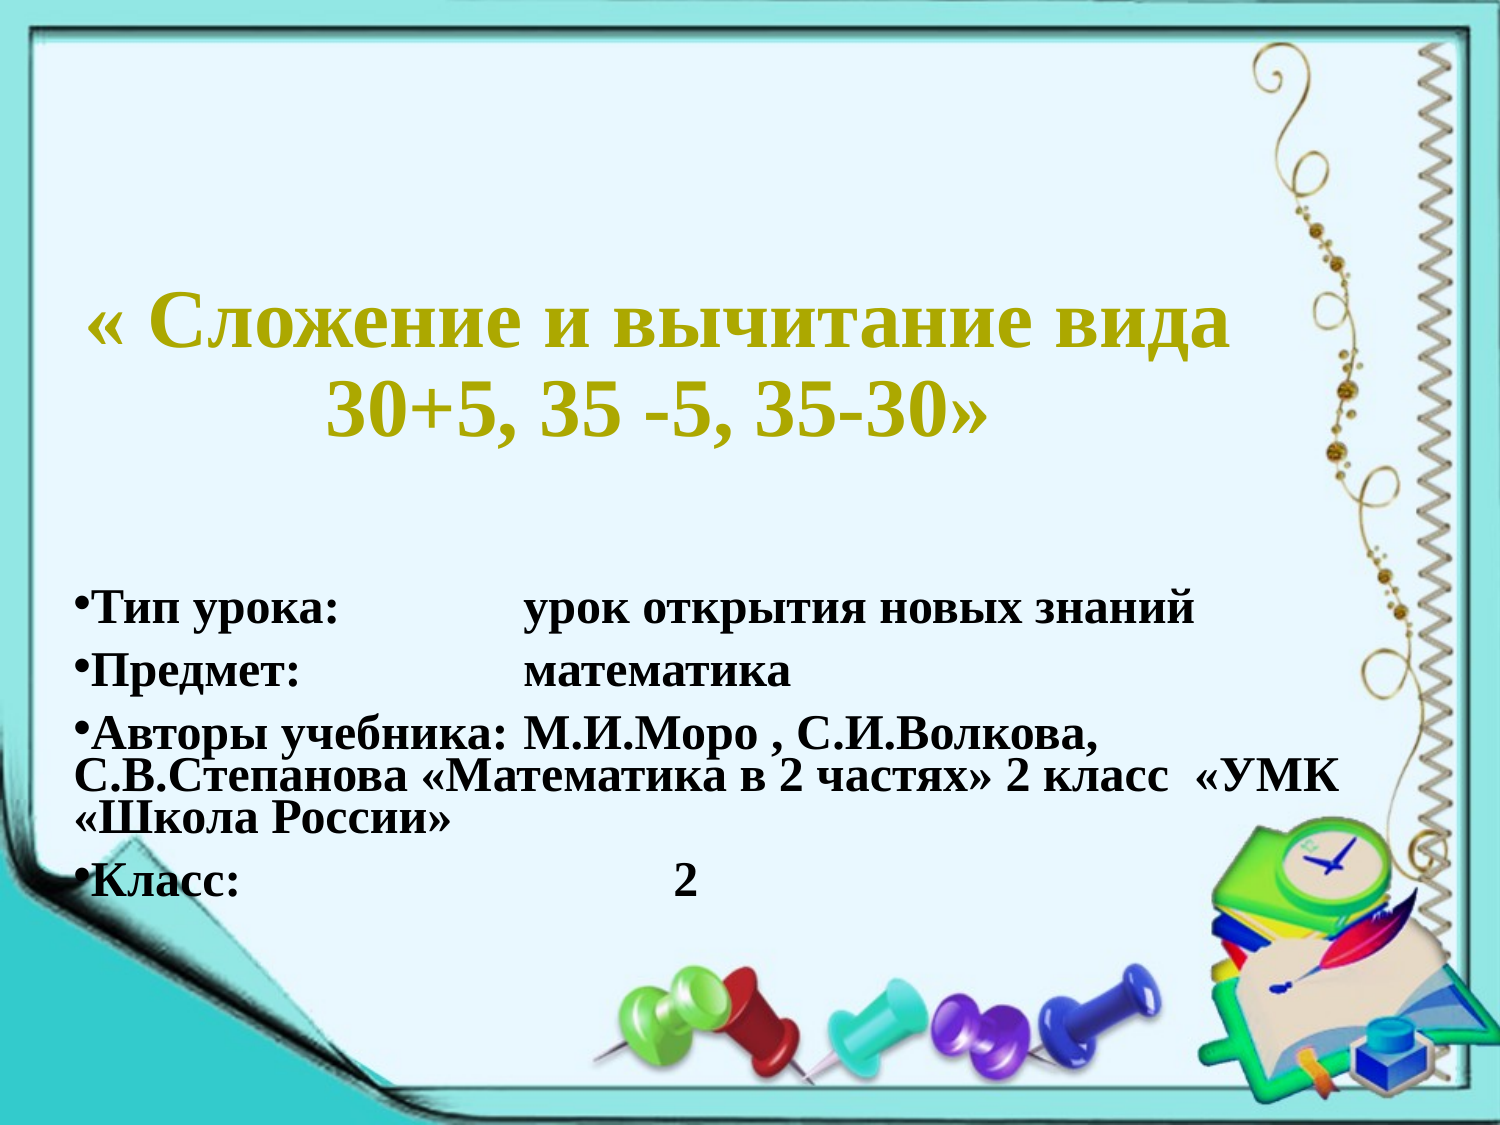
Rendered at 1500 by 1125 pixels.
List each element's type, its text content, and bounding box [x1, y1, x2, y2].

list Тип урока: урок открытия новых знаний Предмет: математика Авторы учебника: М.И.Моро , С.И.Волкова, С.В.Степанова «Математика в 2 частях» 2 класс «УМК «Школа России» Класс: 2 [58, 582, 1444, 844]
picture [0, 0, 1500, 1125]
title « Сложение и вычитание вида 30+5, 35 -5, 35-30» [58, 94, 1259, 563]
